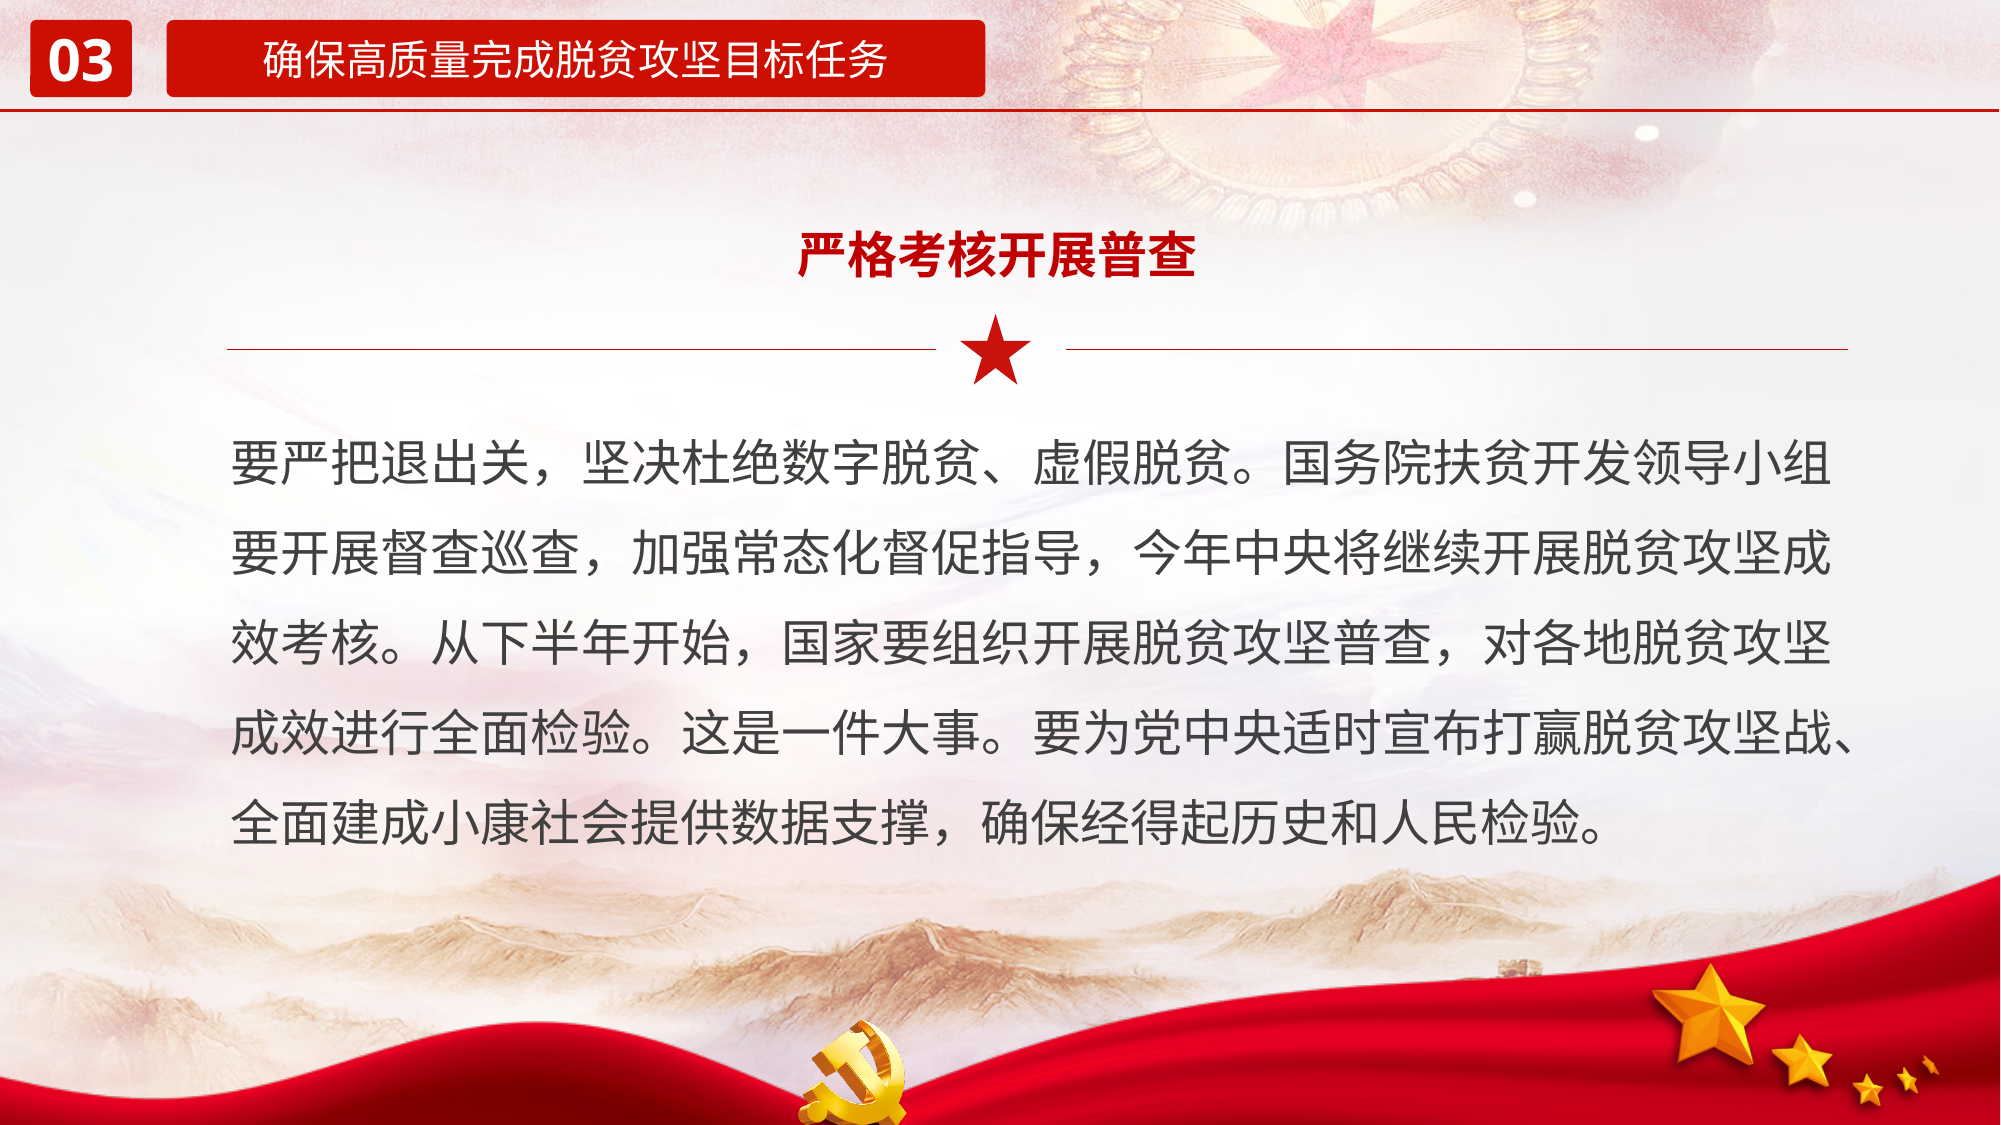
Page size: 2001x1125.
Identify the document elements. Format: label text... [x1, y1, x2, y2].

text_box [30, 19, 986, 98]
text_box 严格考核开展普查 [319, 216, 1676, 292]
picture [0, 0, 2001, 1125]
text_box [227, 313, 1849, 385]
text_box 要严把退出关，坚决杜绝数字脱贫、虚假脱贫。国务院扶贫开发领导小组要开展督查巡查，加强常态化督促指导，今年中央将继续开展脱贫攻坚成效考核。从下半年开始，国家要组织开展脱贫攻坚普查，对各地脱贫攻坚成效进行全面检验。这是一件大事。要为党中央适时宣布打赢脱贫攻坚战、全面建成小康社会提供数据支撑，确保经得起历史和人民检验。 [215, 394, 1848, 859]
